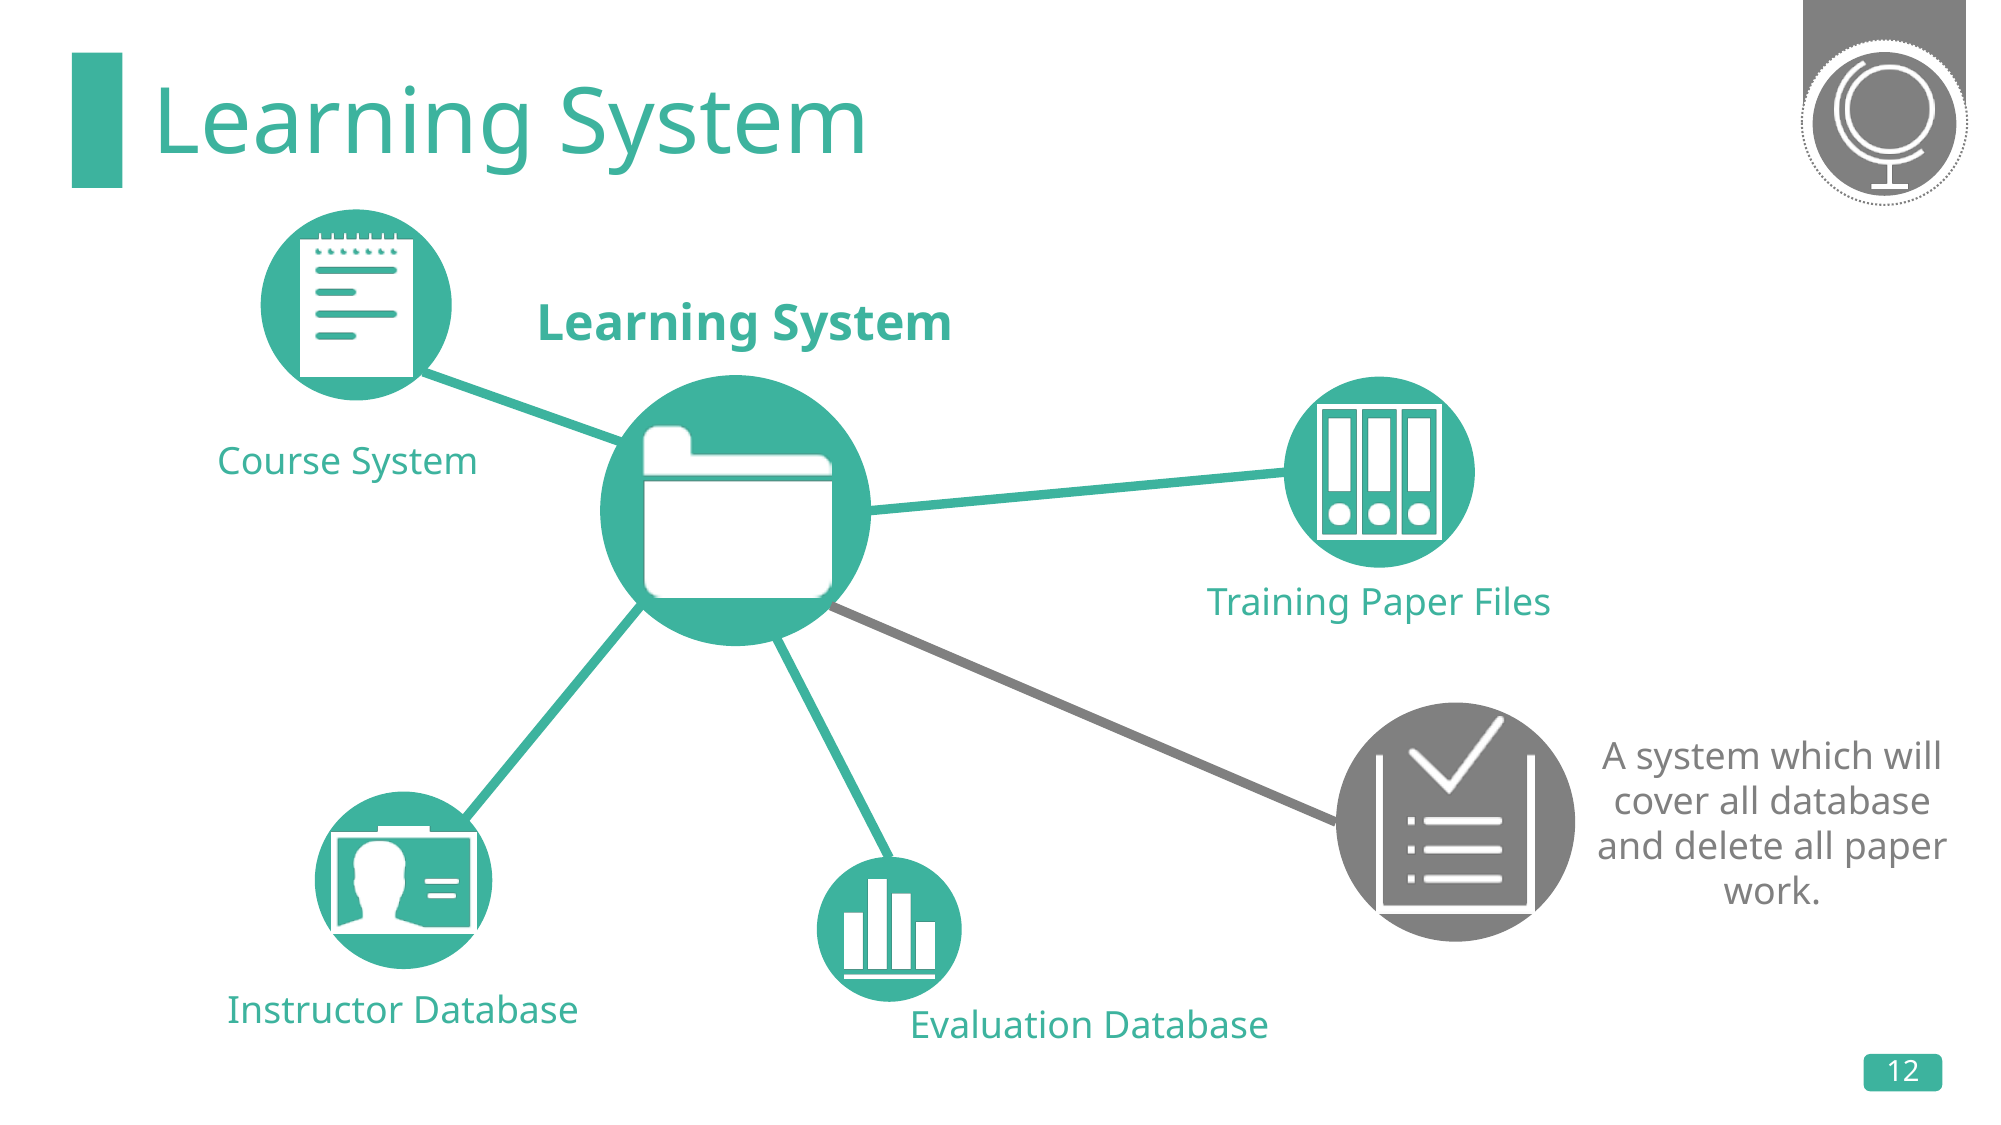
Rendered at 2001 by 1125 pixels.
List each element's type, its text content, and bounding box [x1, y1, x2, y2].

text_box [817, 857, 961, 1001]
title Learning System [137, 59, 1863, 188]
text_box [870, 472, 1285, 511]
text_box Learning System [481, 283, 1010, 358]
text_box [1284, 377, 1474, 567]
slide_number 12 [1677, 1042, 2000, 1103]
text_box A system which will cover all database and delete all paper work. [1576, 724, 1970, 920]
text_box Training Paper Files [1115, 570, 1644, 630]
text_box Instructor Database [139, 978, 668, 1038]
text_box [315, 792, 492, 969]
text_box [465, 605, 641, 819]
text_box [261, 210, 451, 400]
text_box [422, 371, 737, 483]
picture [1834, 59, 1935, 189]
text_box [1335, 702, 1576, 942]
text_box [830, 605, 1336, 823]
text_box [776, 646, 890, 858]
text_box Course System [83, 429, 601, 490]
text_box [601, 376, 871, 646]
text_box Evaluation Database [825, 993, 1354, 1054]
